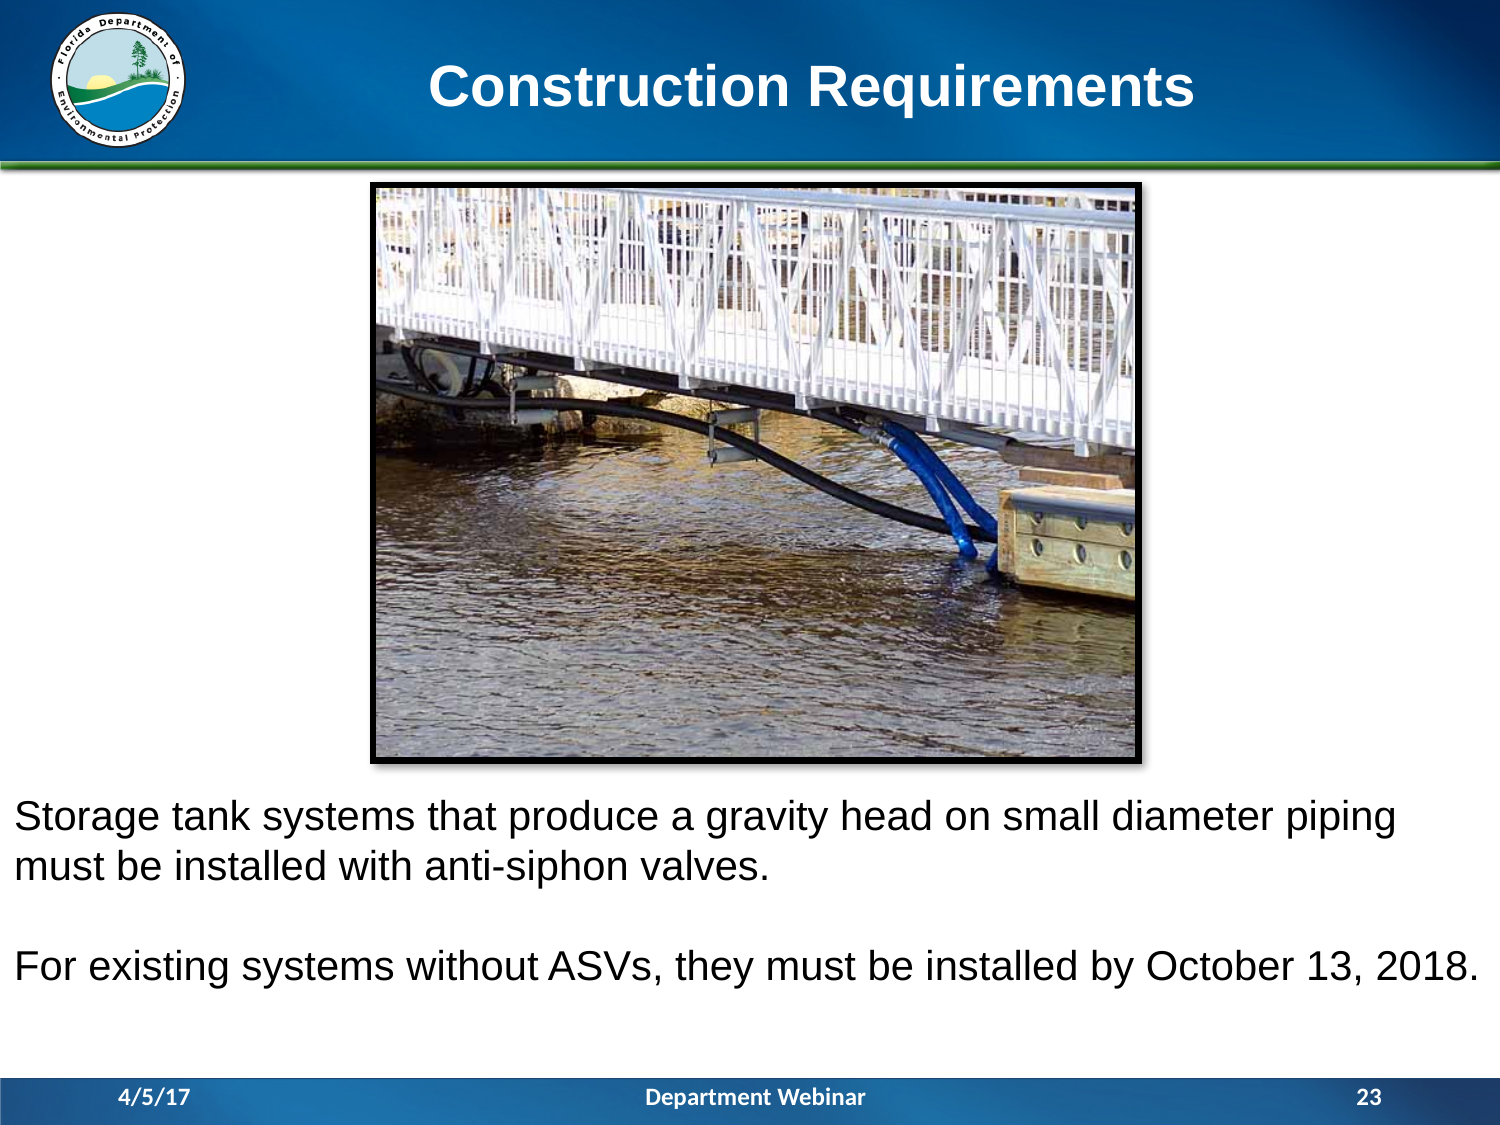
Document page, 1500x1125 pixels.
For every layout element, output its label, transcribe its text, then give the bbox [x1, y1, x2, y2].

footer Department Webinar [496, 1065, 1015, 1125]
picture [0, 0, 1500, 1125]
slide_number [103, 1065, 441, 1125]
title Construction Requirements [204, 0, 1422, 176]
text_box Storage tank systems that produce a gravity head on small diameter piping must be installed with anti-siphon valves. For existing systems without ASVs, they must be installed by October 13, 2018. [0, 781, 1496, 997]
slide_number 23 [1059, 1065, 1397, 1125]
